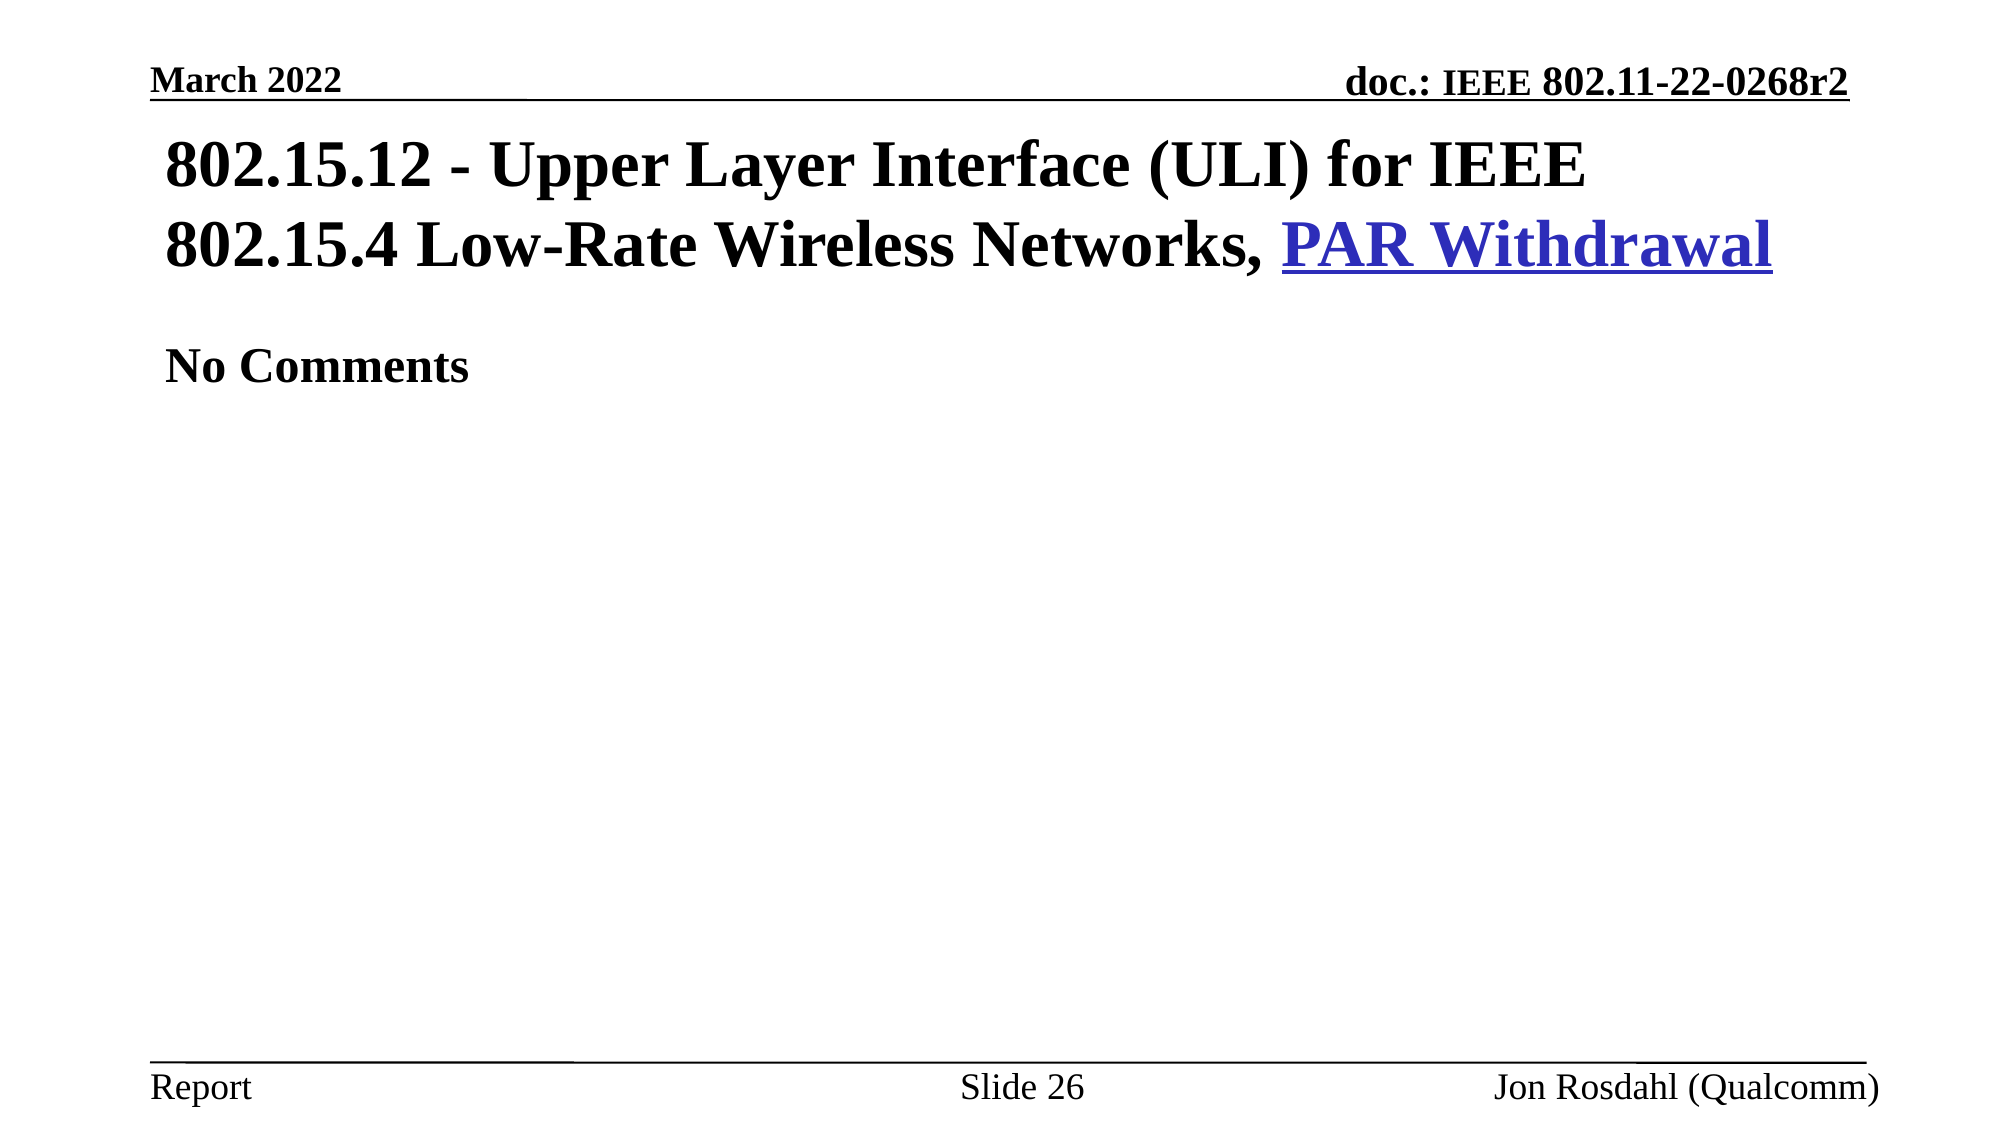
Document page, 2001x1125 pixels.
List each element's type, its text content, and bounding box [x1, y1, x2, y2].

slide_number Slide 26 [950, 1061, 1095, 1125]
list No Comments [149, 324, 1850, 1000]
title 802.15.12 - Upper Layer Interface (ULI) for IEEE 802.15.4 Low-Rate Wireless Networks, PAR Withdrawal [149, 112, 1850, 288]
footer Jon Rosdahl (Qualcomm) [1436, 1061, 1881, 1108]
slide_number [149, 49, 431, 100]
